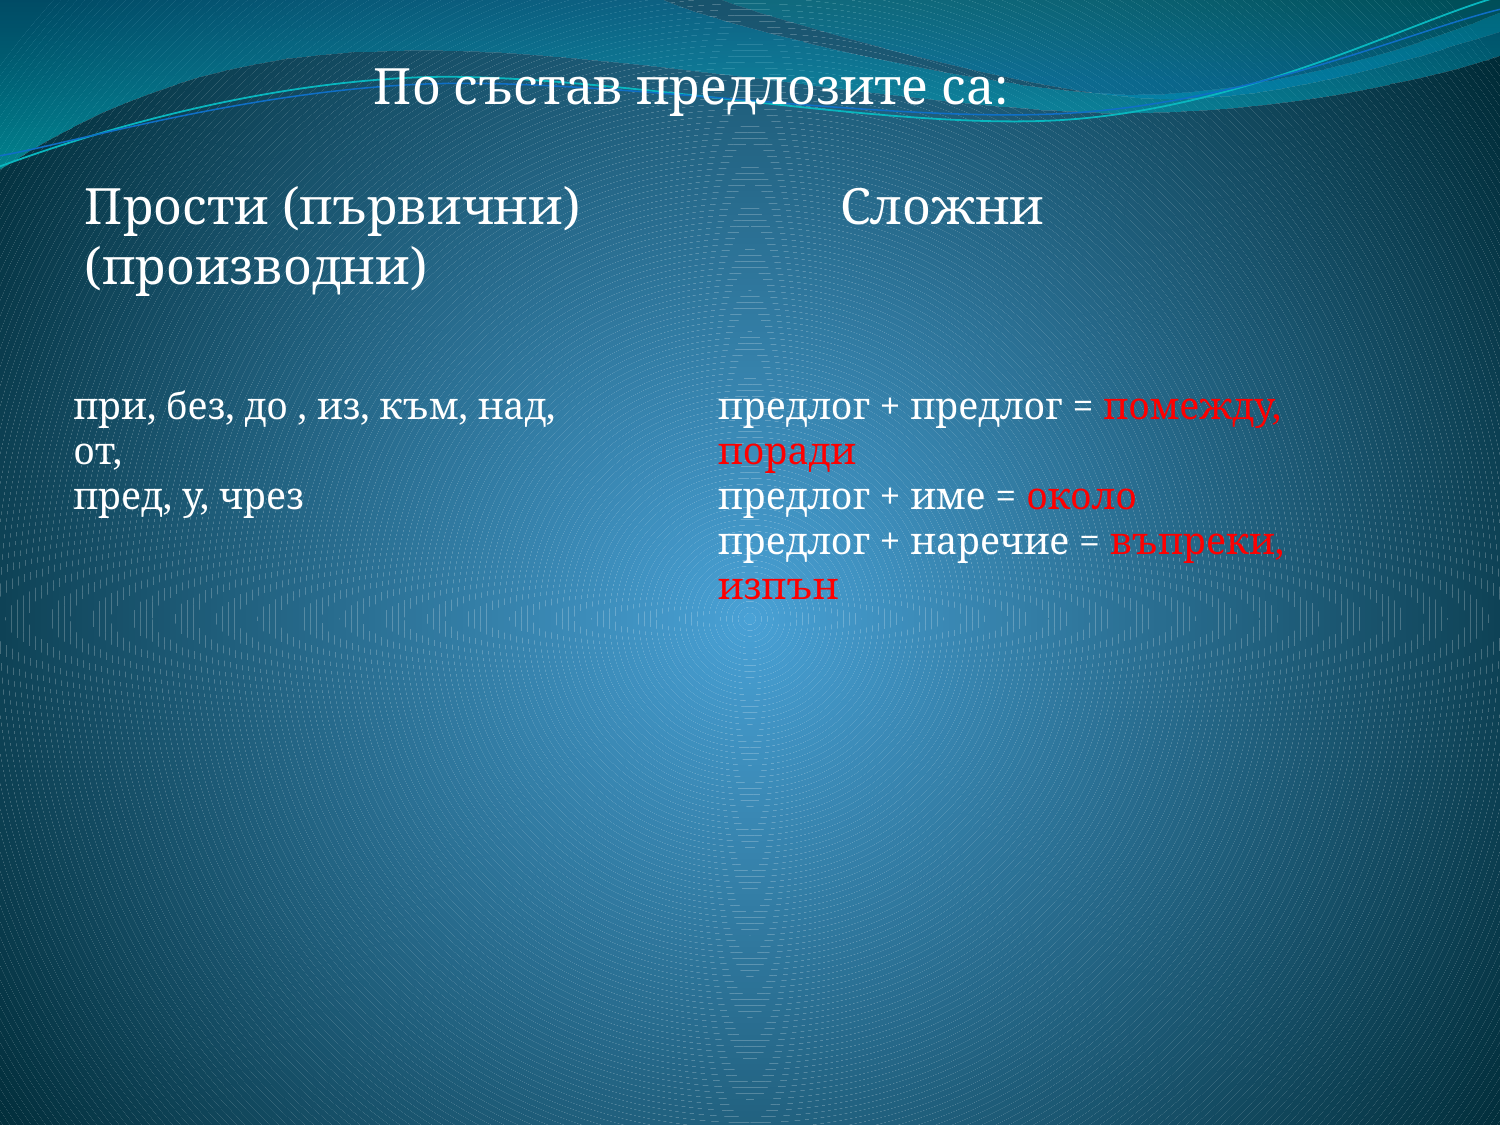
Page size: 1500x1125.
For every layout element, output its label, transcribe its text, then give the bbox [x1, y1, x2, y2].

text_box при, без, до , из, към, над, от, пред, у, чрез [58, 374, 598, 525]
text_box предлог + предлог = помежду, поради предлог + име = около предлог + наречие = въпреки, изпън [703, 374, 1395, 615]
text_box По състав предлозите са: Прости (първични) Сложни (производни) [70, 46, 1313, 302]
